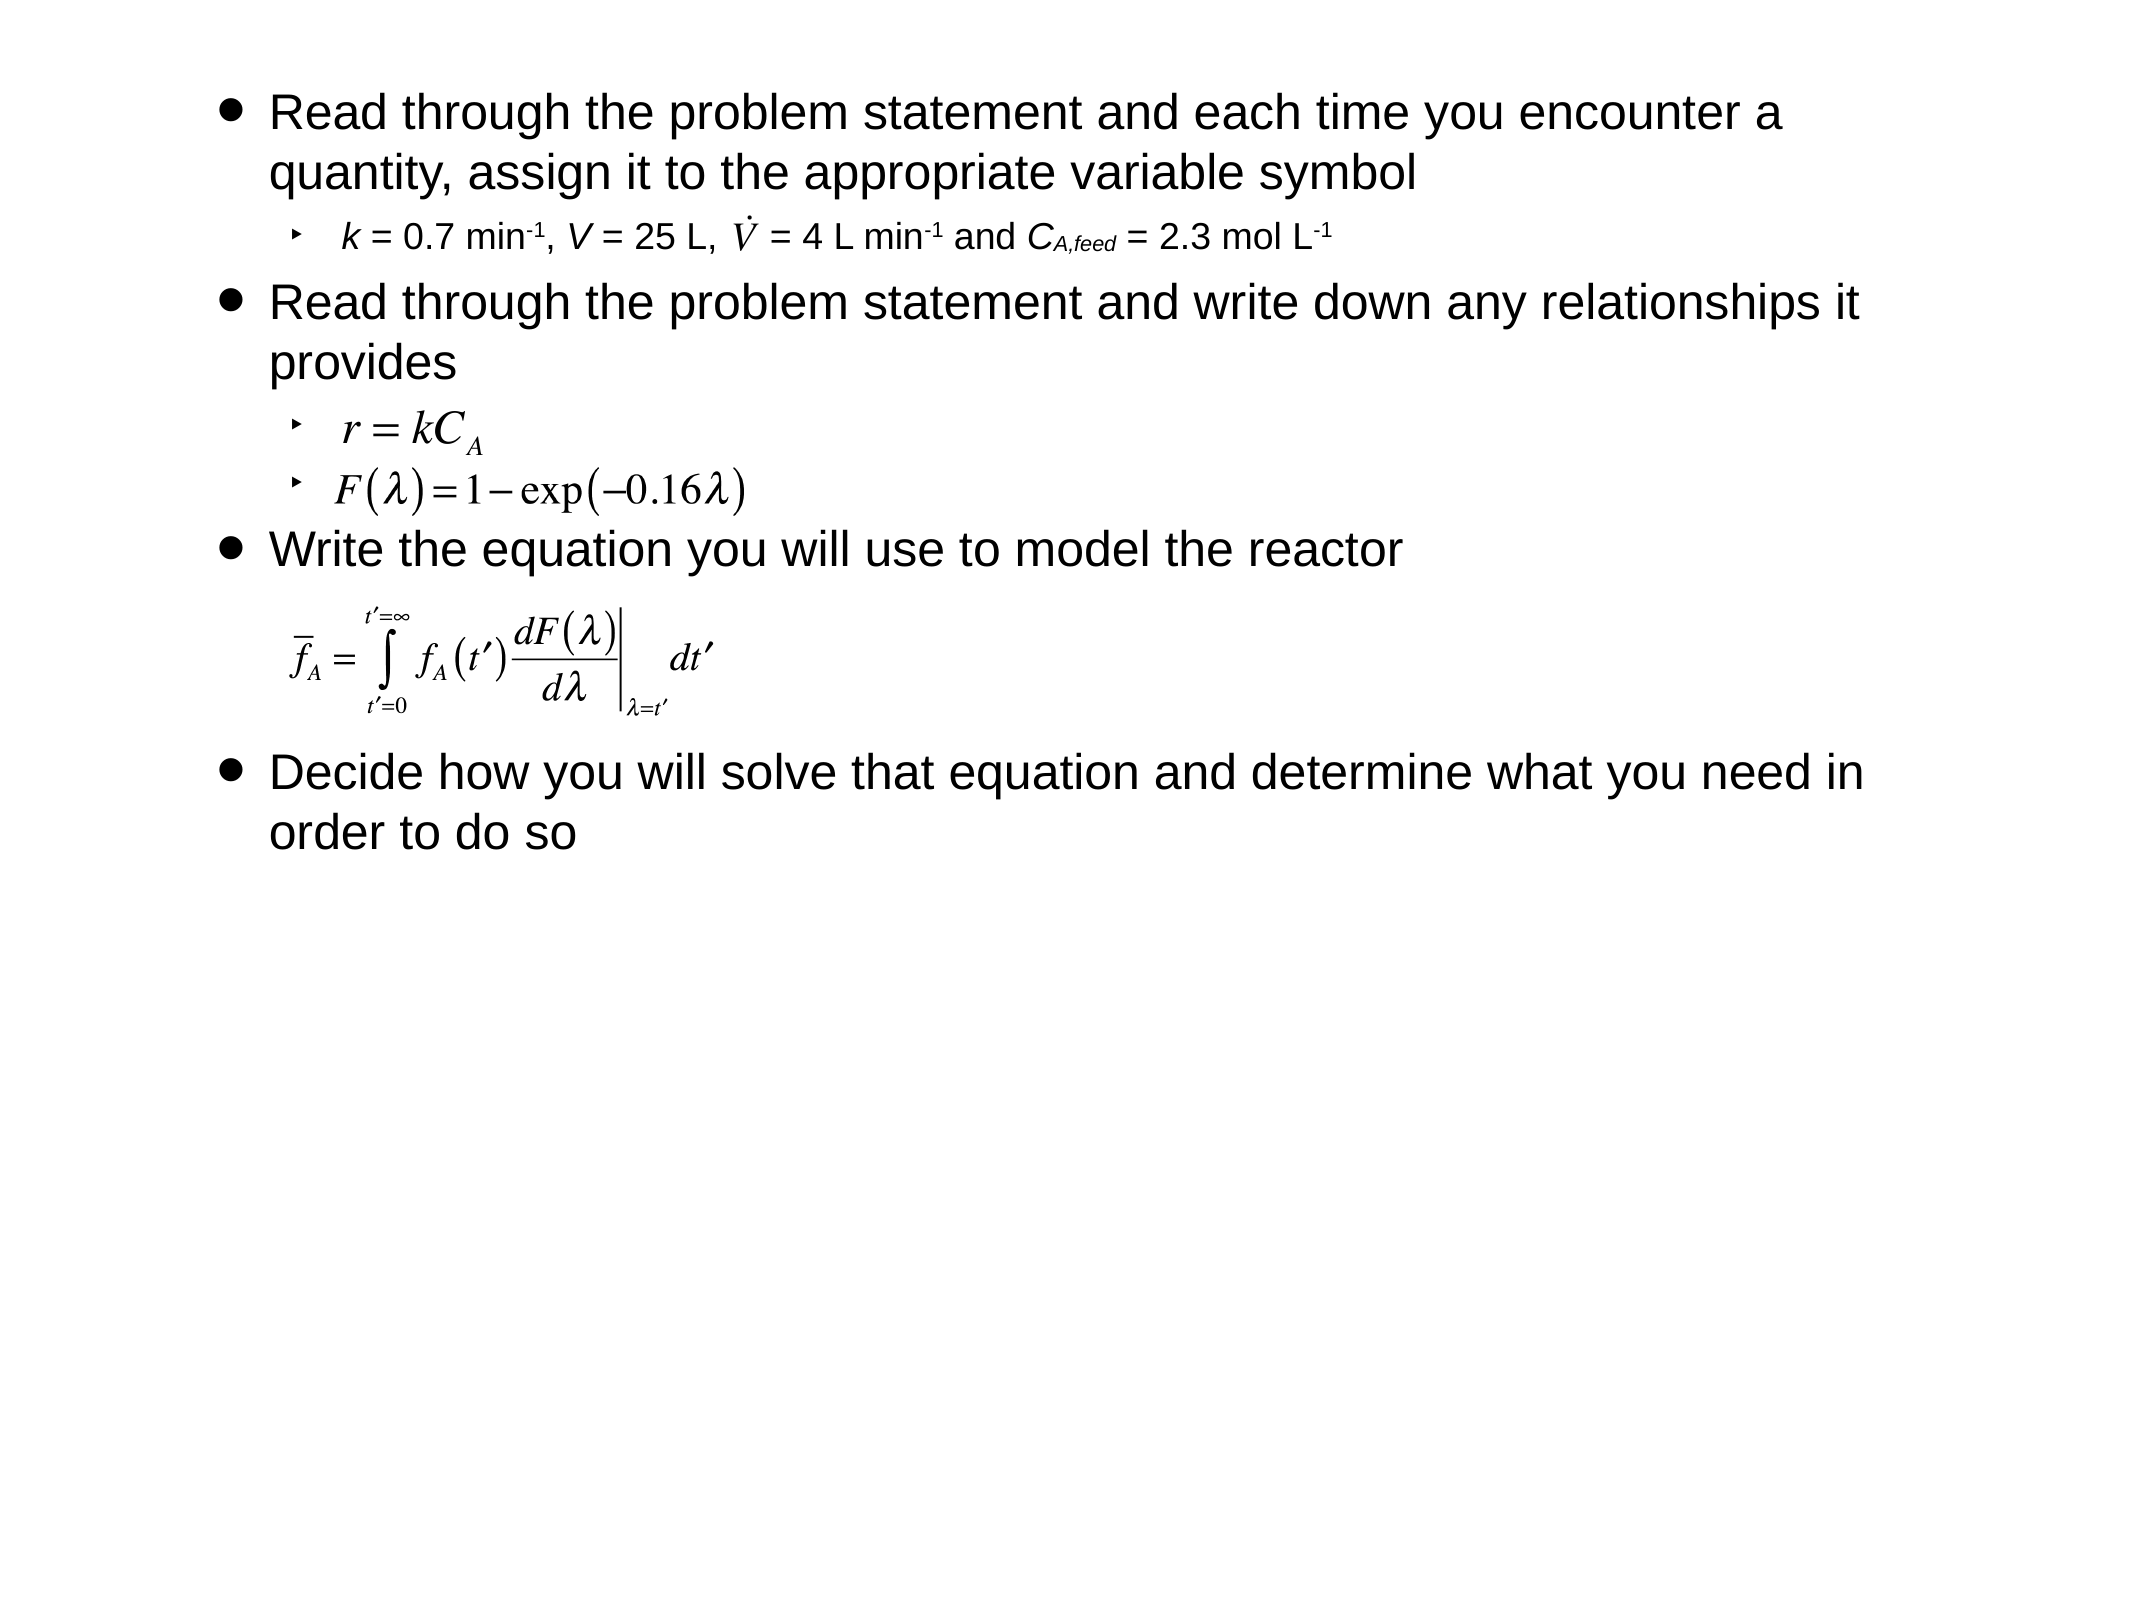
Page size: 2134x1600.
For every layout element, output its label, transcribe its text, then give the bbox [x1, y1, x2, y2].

picture [327, 399, 751, 525]
picture [727, 206, 768, 257]
picture [283, 597, 721, 723]
list Read through the problem statement and each time you encounter a quantity, assign it to the appropriate variable symbol k = 0.7 min-1, V = 25 L, = 4 L min-1 and CA,feed = 2.3 mol L-1 Read through the problem statement and write down any relationships it provides Write the equation you will use to model the reactor Decide how you will solve that equation and determine what you need in order to do so [208, 70, 1925, 1478]
